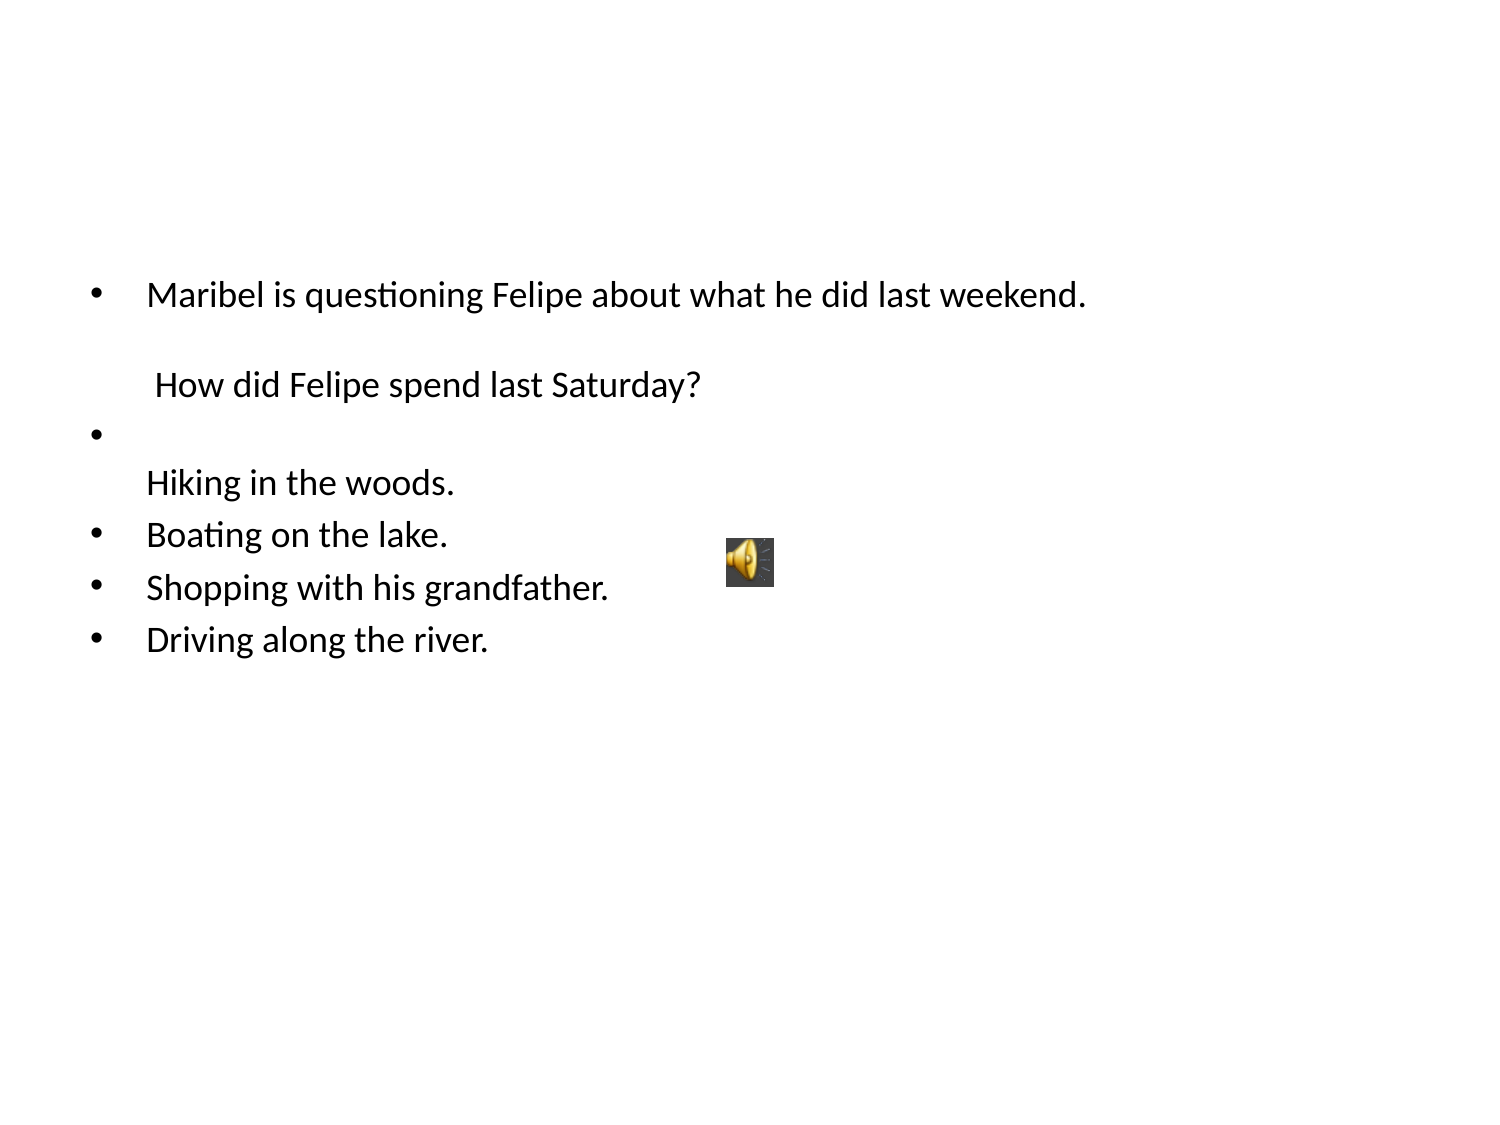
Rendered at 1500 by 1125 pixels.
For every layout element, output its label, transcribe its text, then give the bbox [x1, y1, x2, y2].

picture [724, 537, 776, 588]
list Maribel is questioning Felipe about what he did last weekend. How did Felipe spend last Saturday? Hiking in the woods. Boating on the lake. Shopping with his grandfather. Driving along the river. [75, 262, 1425, 1005]
